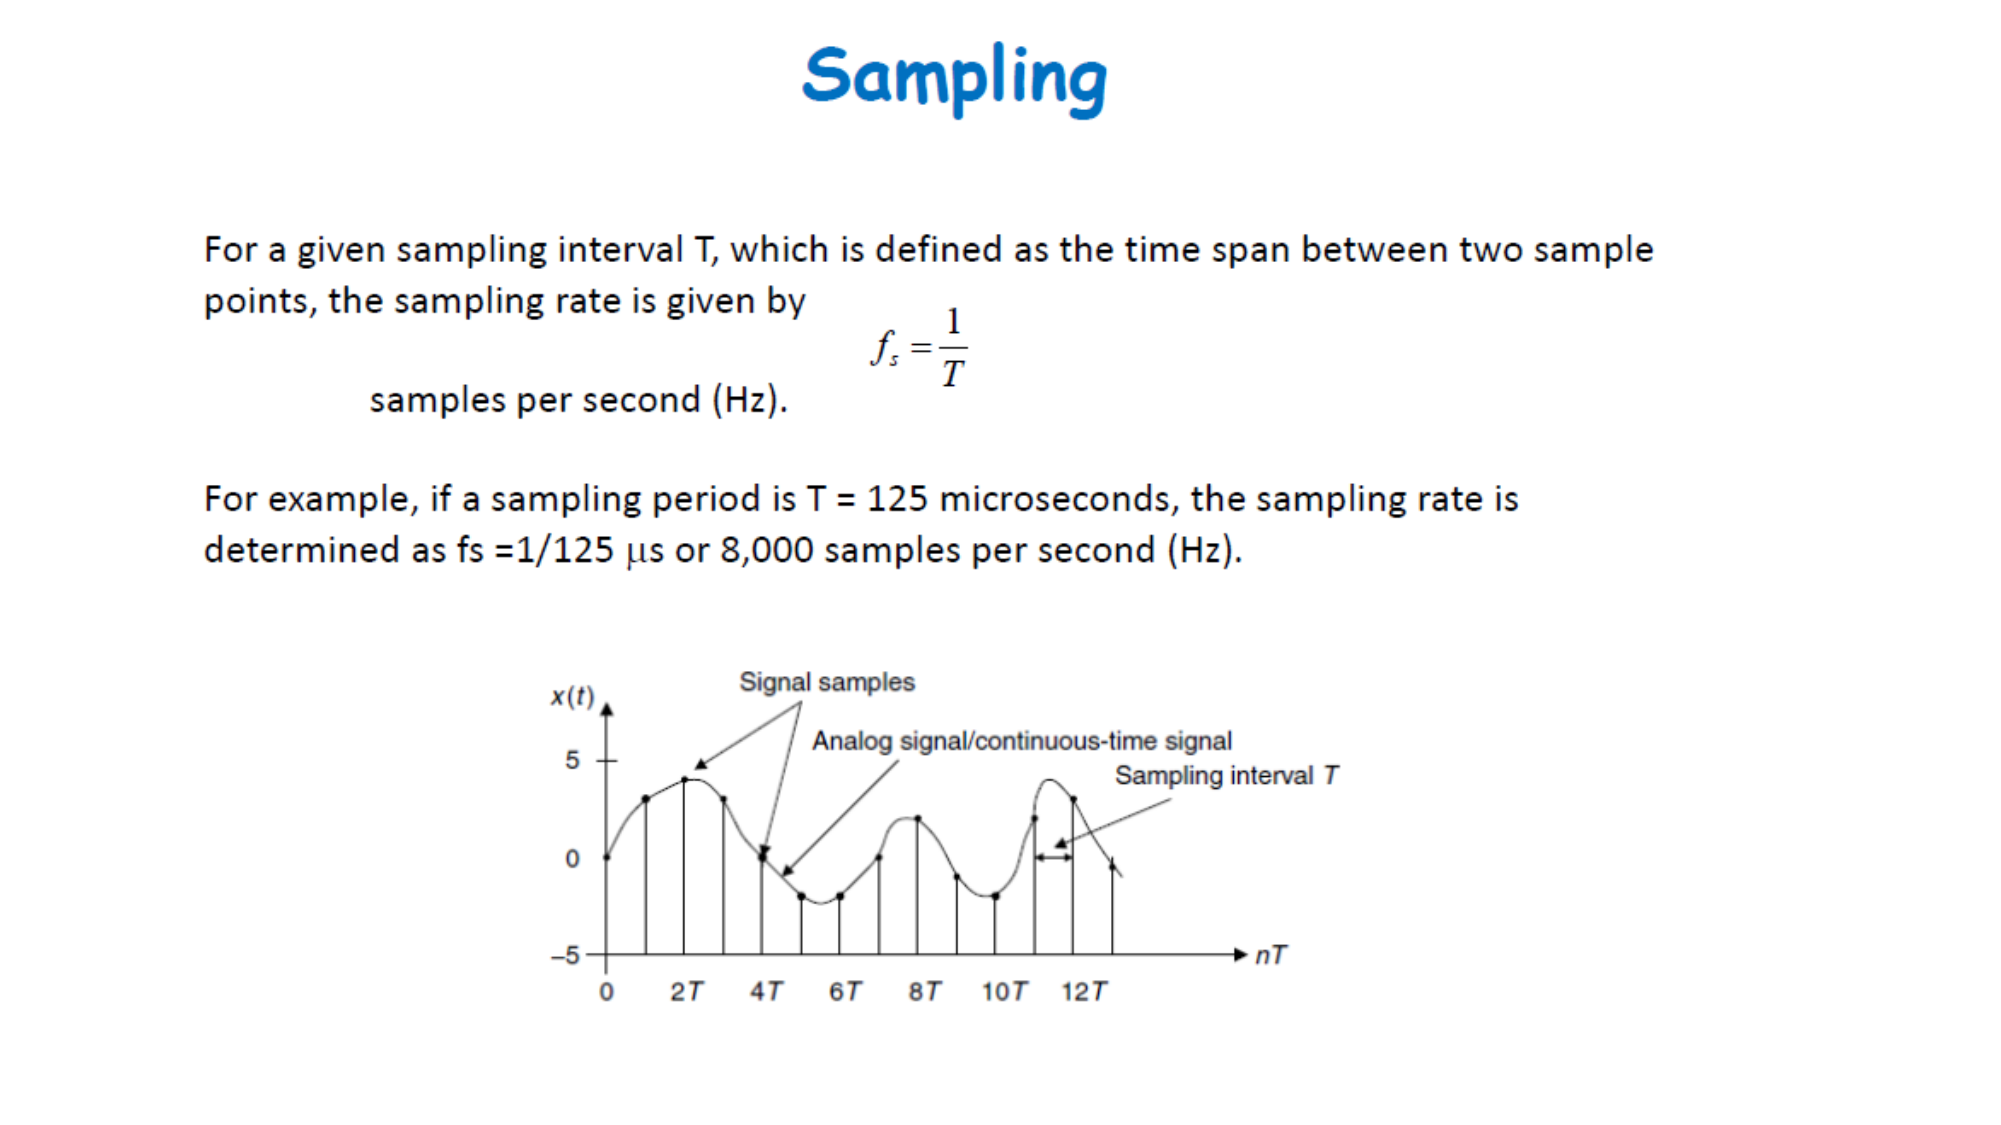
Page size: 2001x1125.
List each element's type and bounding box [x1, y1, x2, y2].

picture [202, 0, 1675, 1039]
